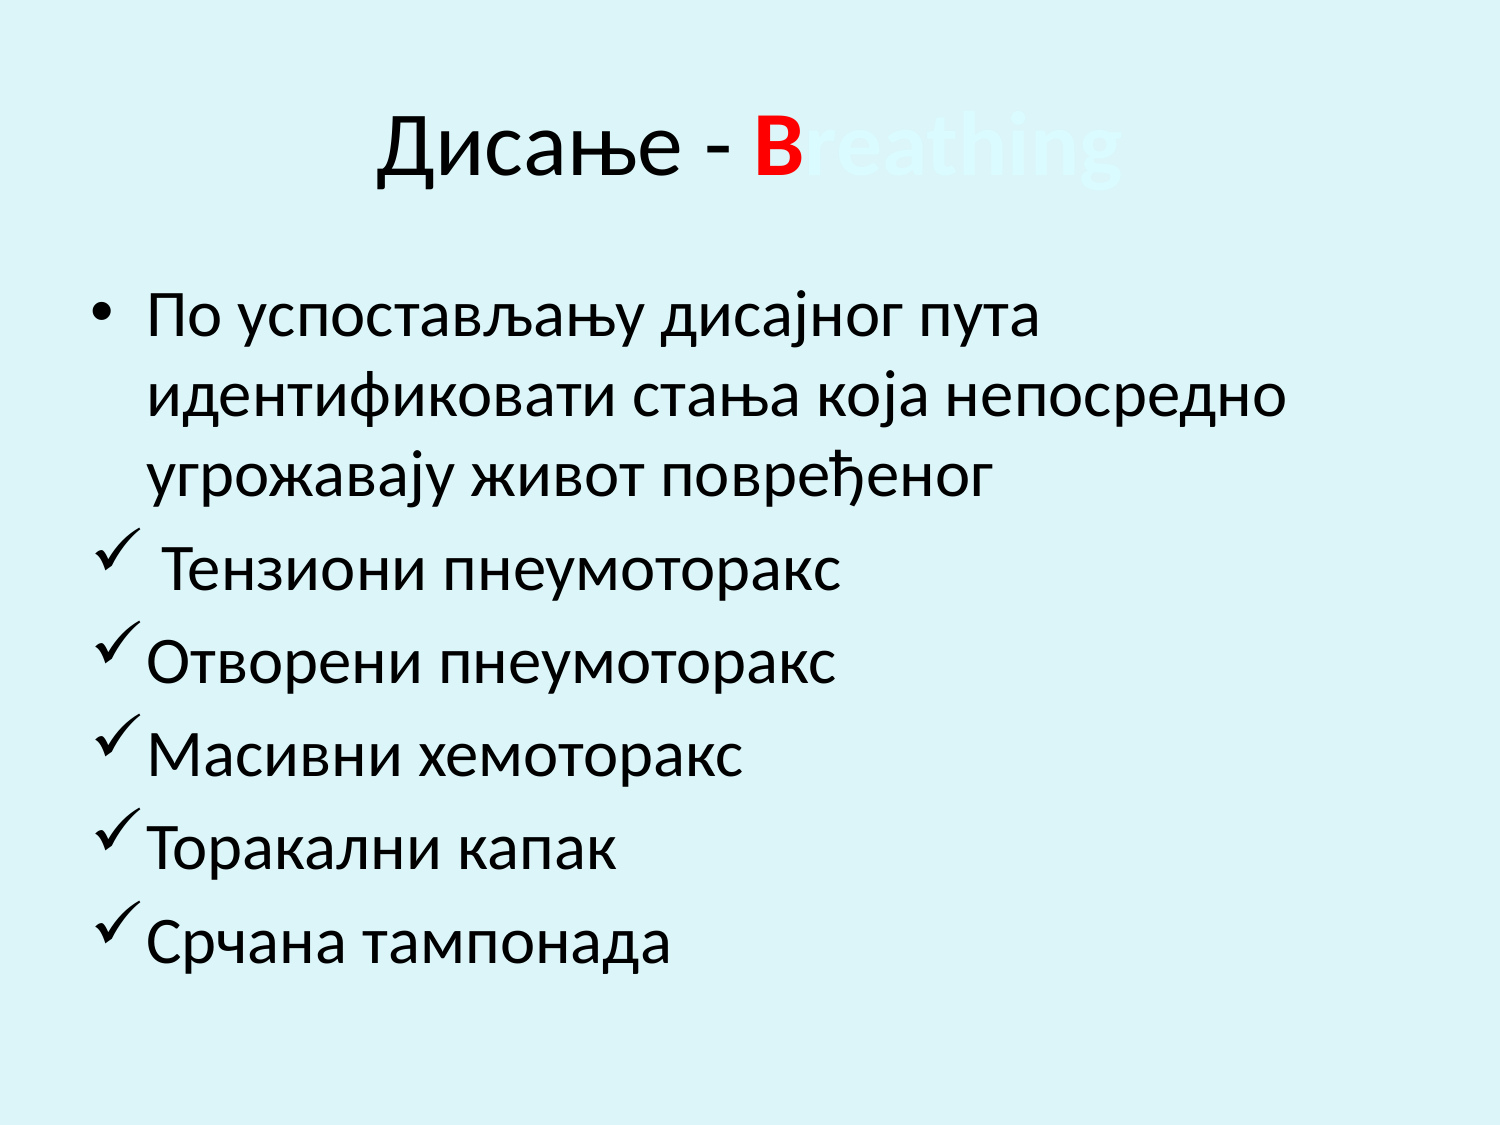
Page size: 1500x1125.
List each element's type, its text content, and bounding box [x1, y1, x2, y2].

title Дисање - Breathing [75, 45, 1425, 233]
list По успостављању дисајног пута идентификовати стања која непосредно угрожавају живот повређеног Тензиони пнеумоторакс Отворени пнеумоторакс Масивни хемоторакс Торакални капак Срчана тампонада [75, 262, 1425, 1005]
